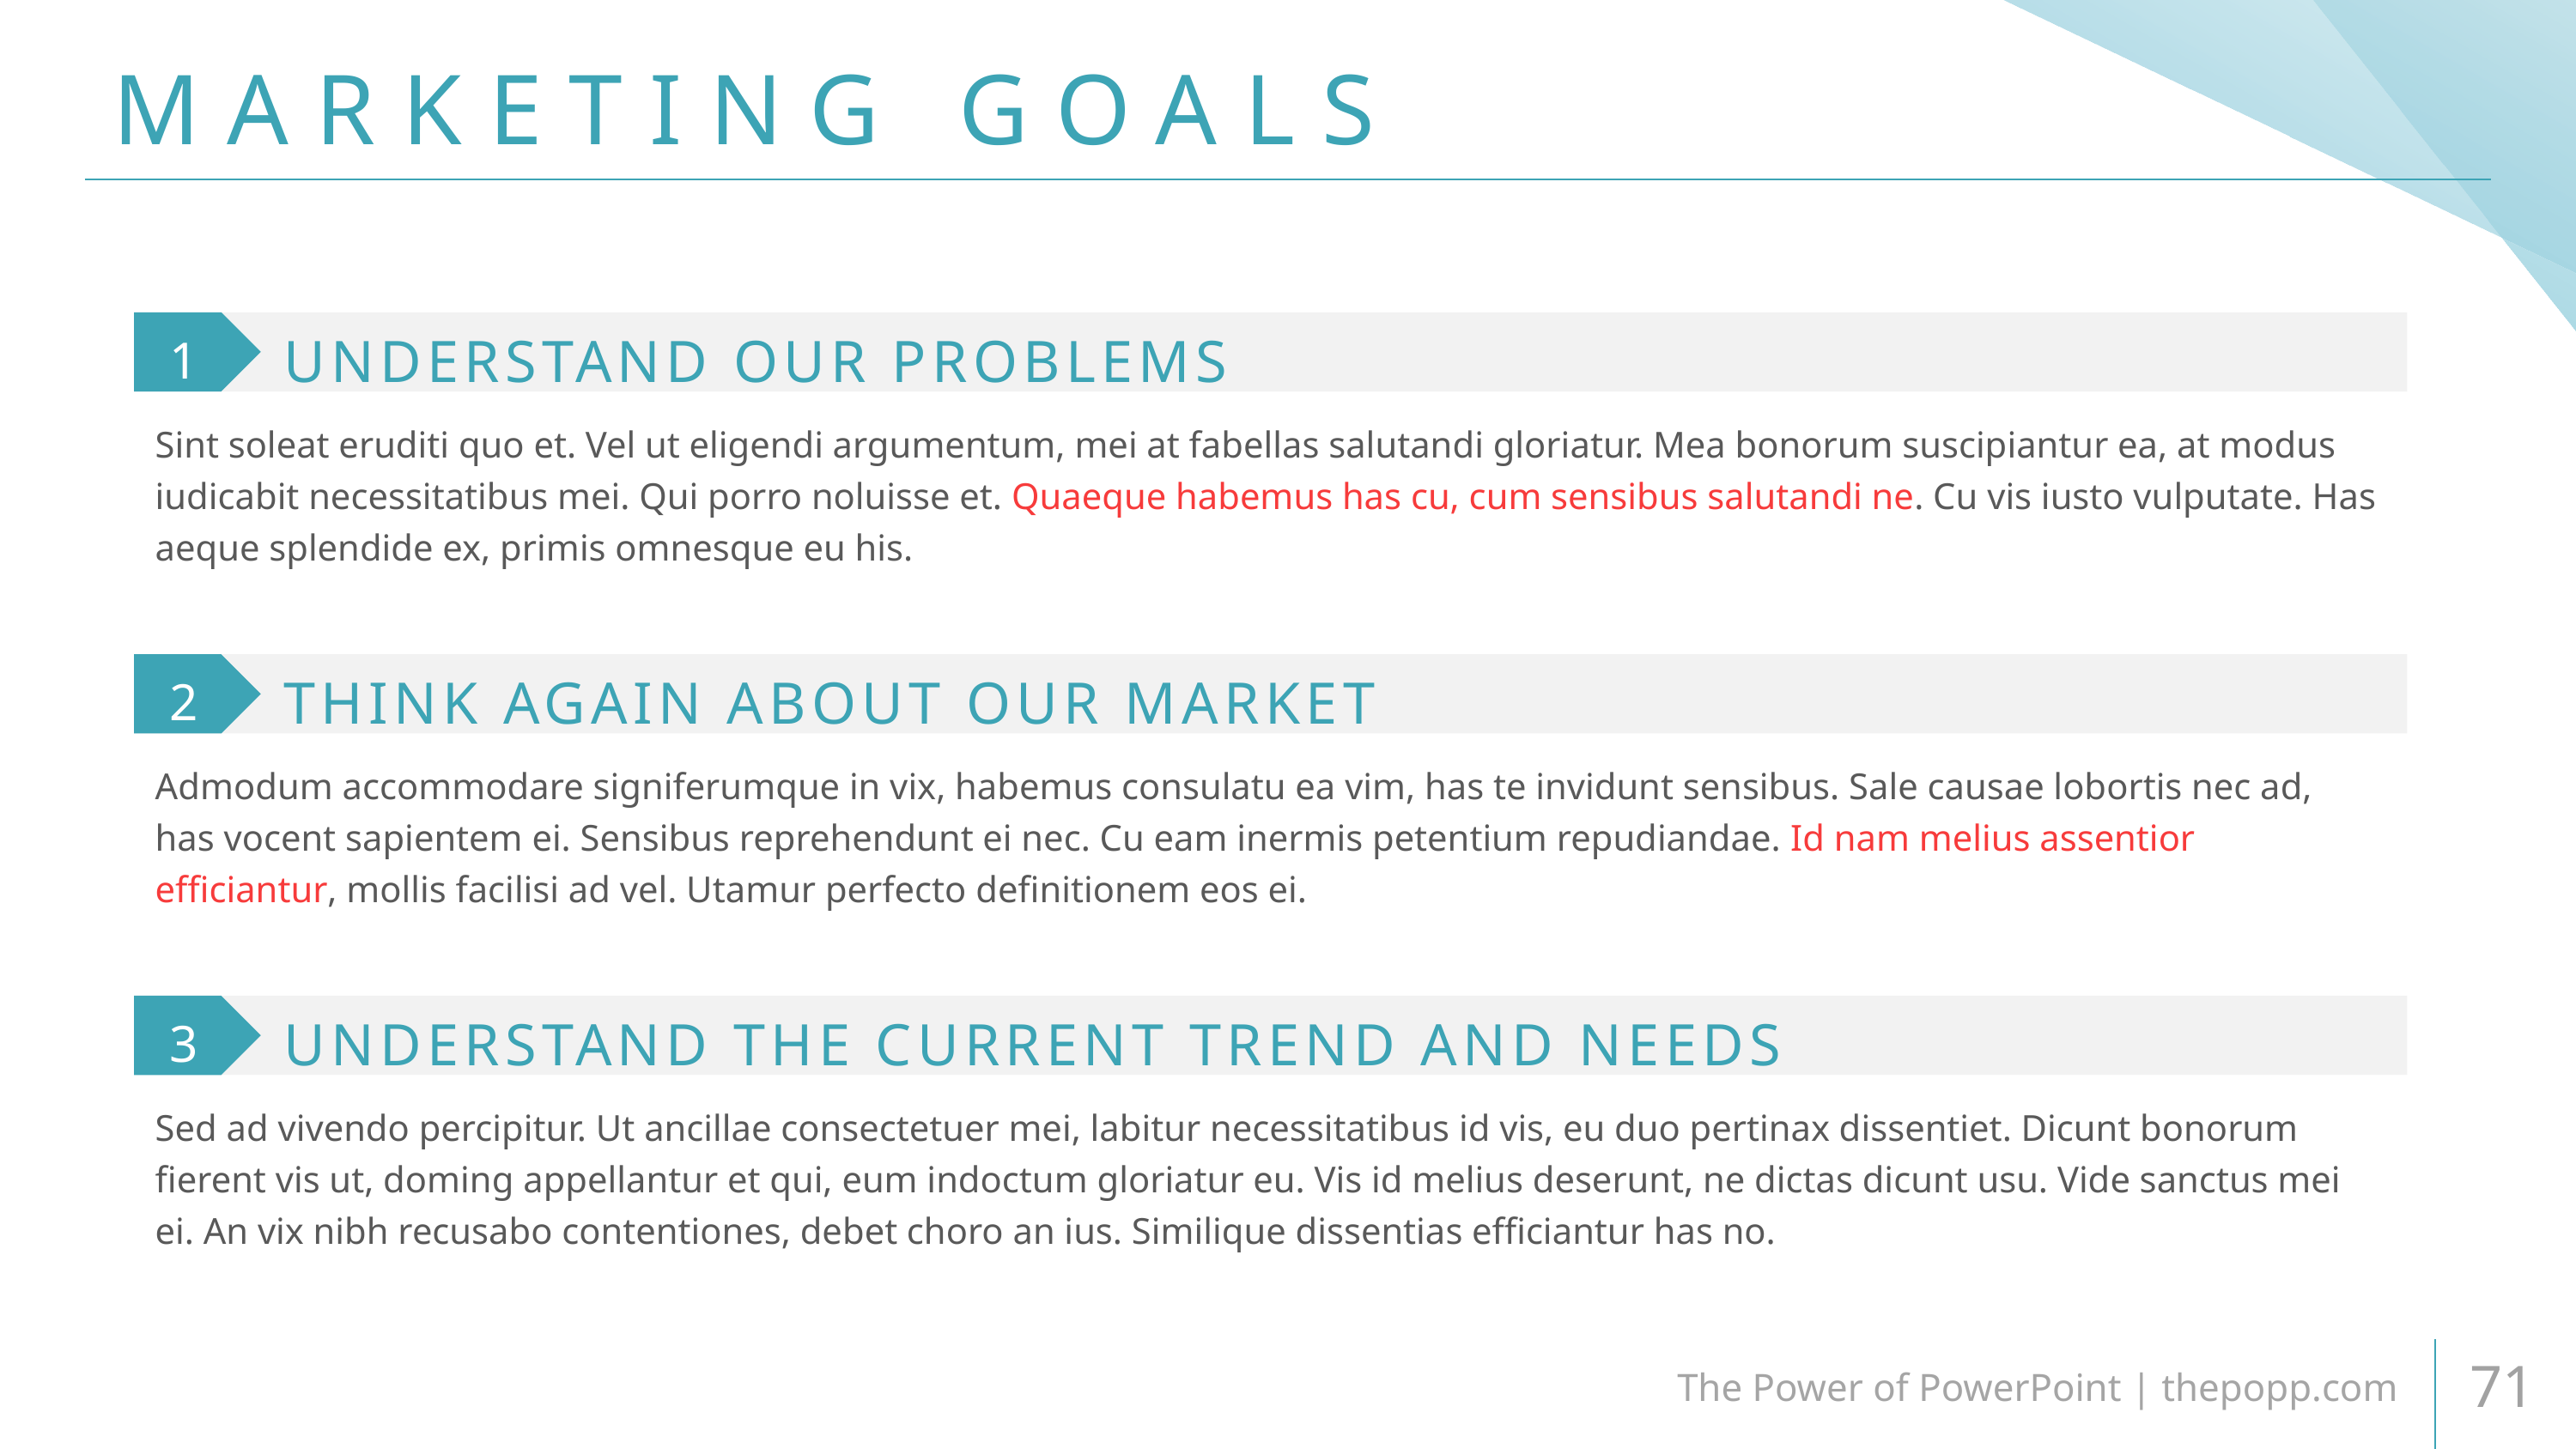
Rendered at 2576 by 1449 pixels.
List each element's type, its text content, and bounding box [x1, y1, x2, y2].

list 2 [146, 641, 236, 749]
title MARKETING GOALS [89, 27, 2448, 186]
footer The Power of PowerPoint | thepopp.com [1326, 1350, 2421, 1428]
slide_number 71 [2446, 1350, 2575, 1428]
list THINK AGAIN ABOUT OUR MARKET [260, 641, 2408, 751]
list UNDERSTAND OUR PROBLEMS [260, 300, 2408, 409]
list 3 [146, 983, 236, 1090]
list Sed ad vivendo percipitur. Ut ancillae consectetuer mei, labitur necessitatibus id vis, eu duo pertinax dissentiet. Dicunt bonorum fierent vis ut, doming appellantur et qui, eum indoctum gloriatur eu. Vis id melius deserunt, ne dictas dicunt usu. Vide sanctus mei ei. An vix nibh recusabo contentiones, debet choro an ius. Similique dissentias efficiantur has no. [131, 1085, 2404, 1320]
list 1 [146, 300, 236, 407]
list Sint soleat eruditi quo et. Vel ut eligendi argumentum, mei at fabellas salutandi gloriatur. Mea bonorum suscipiantur ea, at modus iudicabit necessitatibus mei. Qui porro noluisse et. Quaeque habemus has cu, cum sensibus salutandi ne. Cu vis iusto vulputate. Has aeque splendide ex, primis omnesque eu his. [131, 402, 2404, 637]
list UNDERSTAND THE CURRENT TREND AND NEEDS [260, 983, 2408, 1092]
list Admodum accommodare signiferumque in vix, habemus consulatu ea vim, has te invidunt sensibus. Sale causae lobortis nec ad, has vocent sapientem ei. Sensibus reprehendunt ei nec. Cu eam inermis petentium repudiandae. Id nam melius assentior efficiantur, mollis facilisi ad vel. Utamur perfecto definitionem eos ei. [131, 743, 2404, 979]
